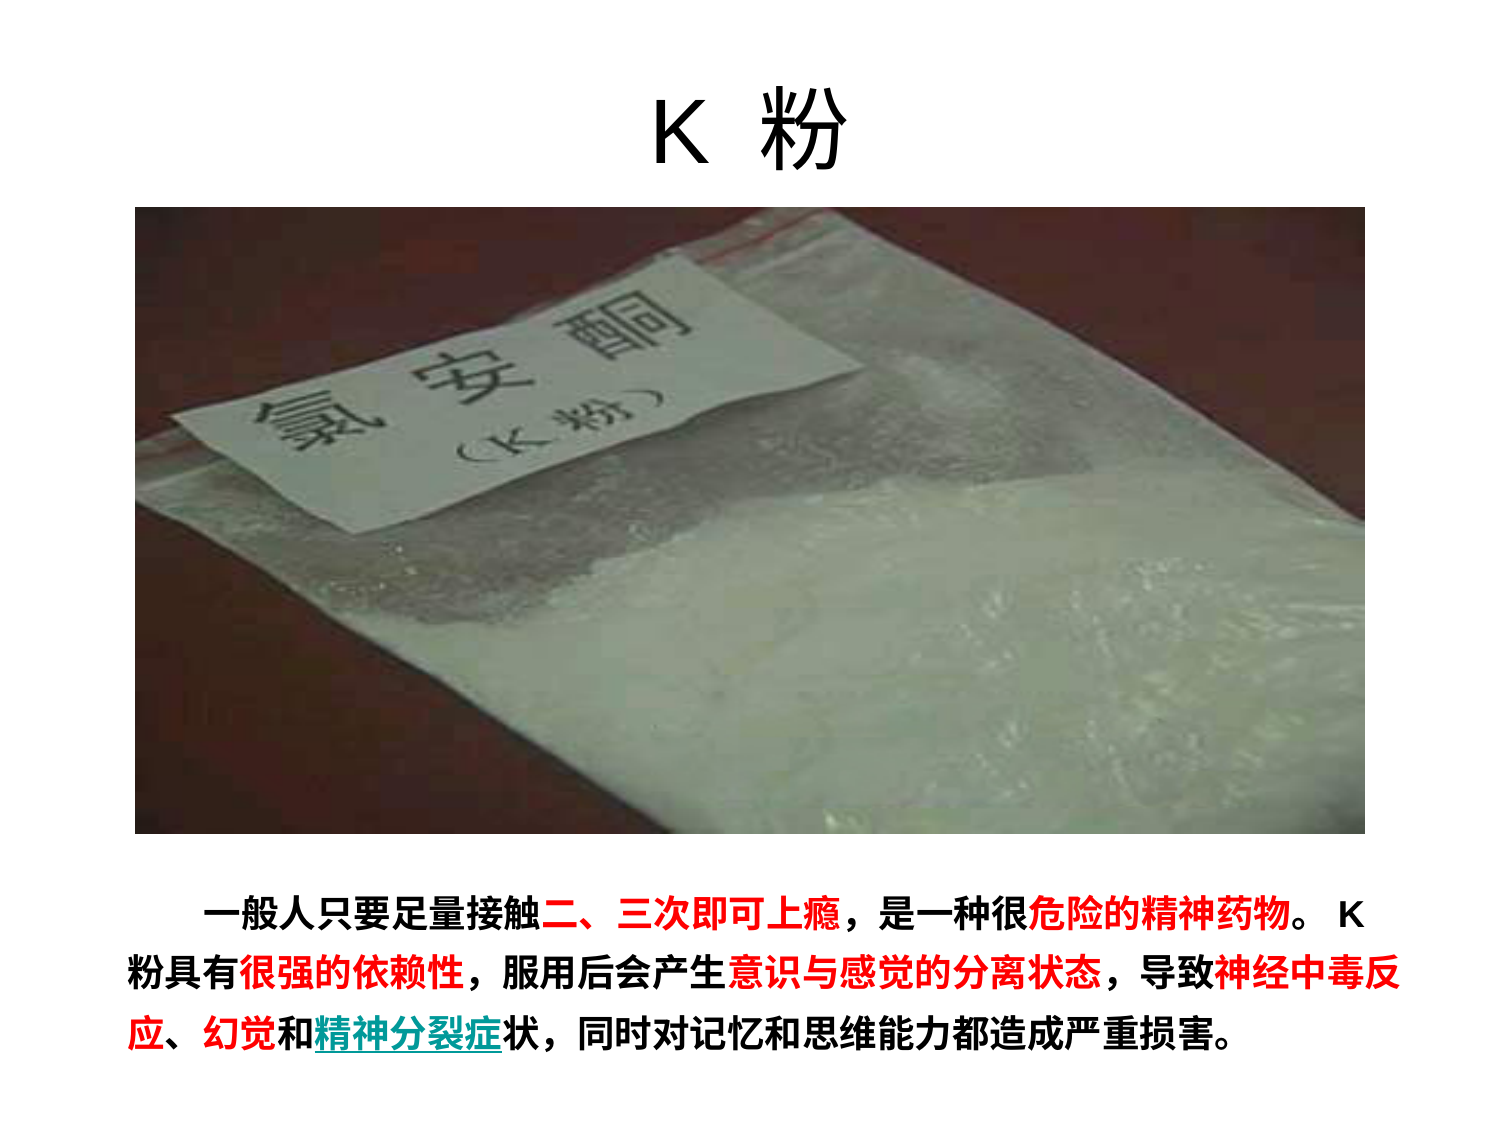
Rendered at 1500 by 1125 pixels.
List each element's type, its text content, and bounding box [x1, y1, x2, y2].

title K 粉 [74, 44, 1426, 209]
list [135, 207, 1365, 835]
text_box 一般人只要足量接触二、三次即可上瘾，是一种很危险的精神药物。K 粉具有很强的依赖性，服用后会产生意识与感觉的分离状态，导致神经中毒反应、幻觉和精神分裂症状，同时对记忆和思维能力都造成严重损害。 [112, 869, 1436, 1072]
